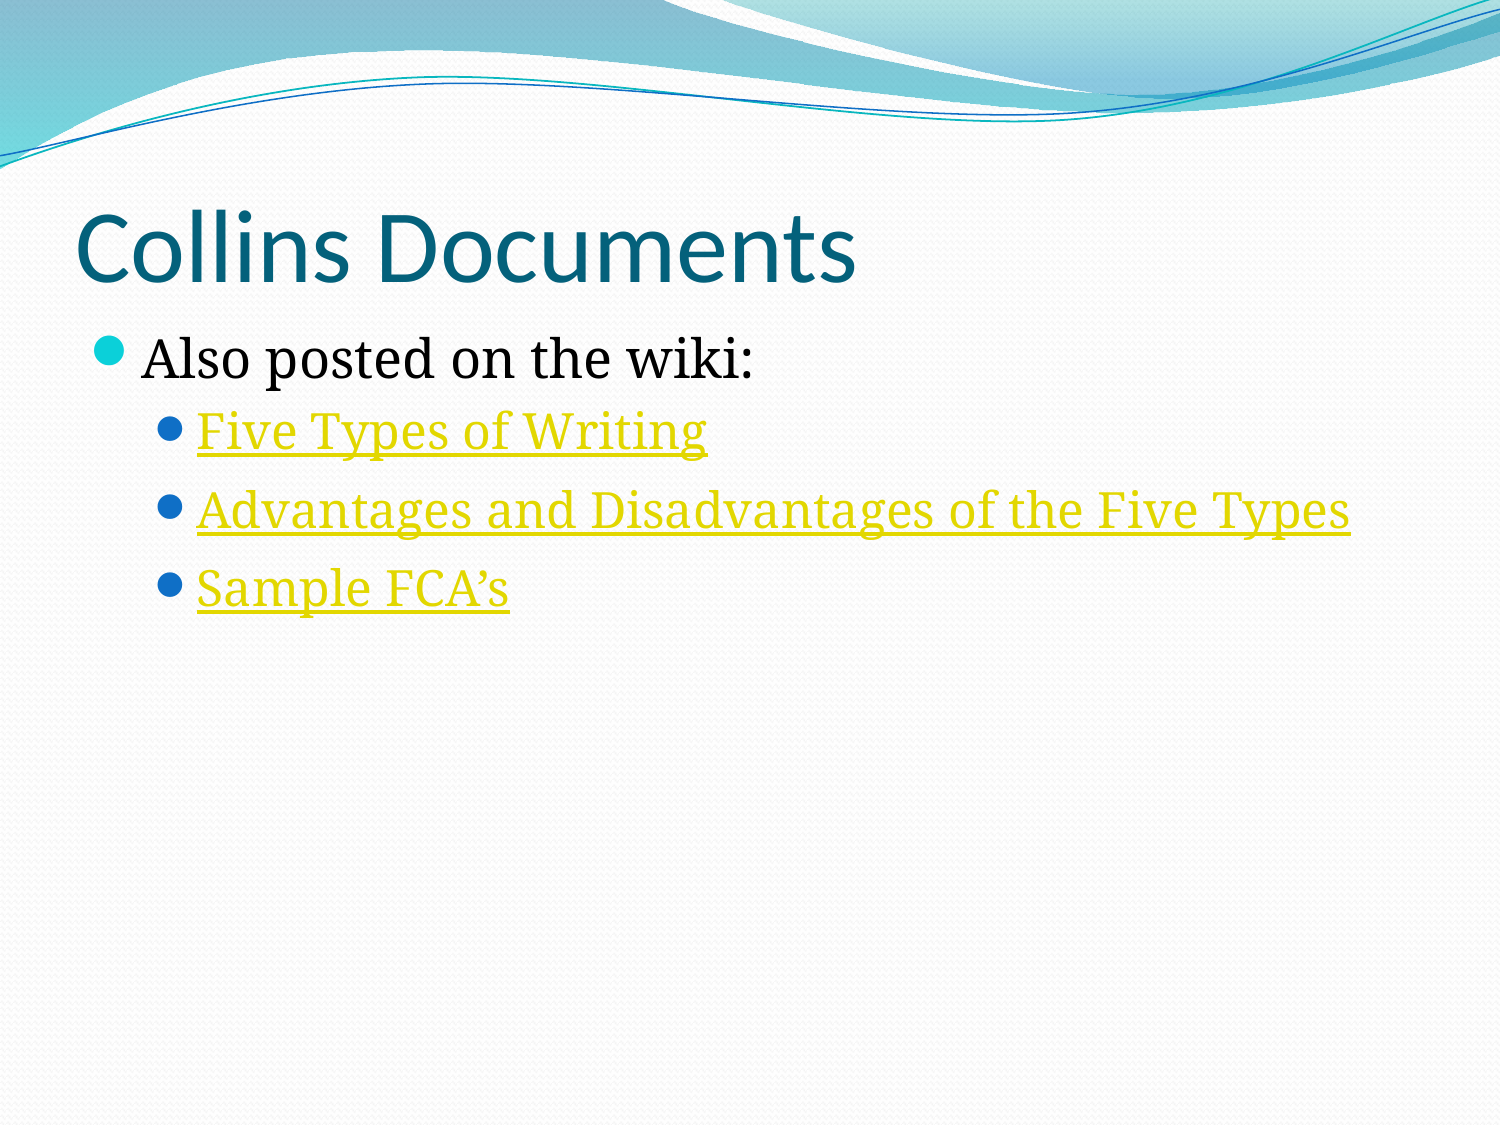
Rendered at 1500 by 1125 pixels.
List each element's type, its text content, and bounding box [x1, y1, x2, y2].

title Collins Documents [75, 115, 1425, 303]
list Also posted on the wiki: Five Types of Writing Advantages and Disadvantages of the Five Types Sample FCA’s [75, 317, 1425, 1038]
